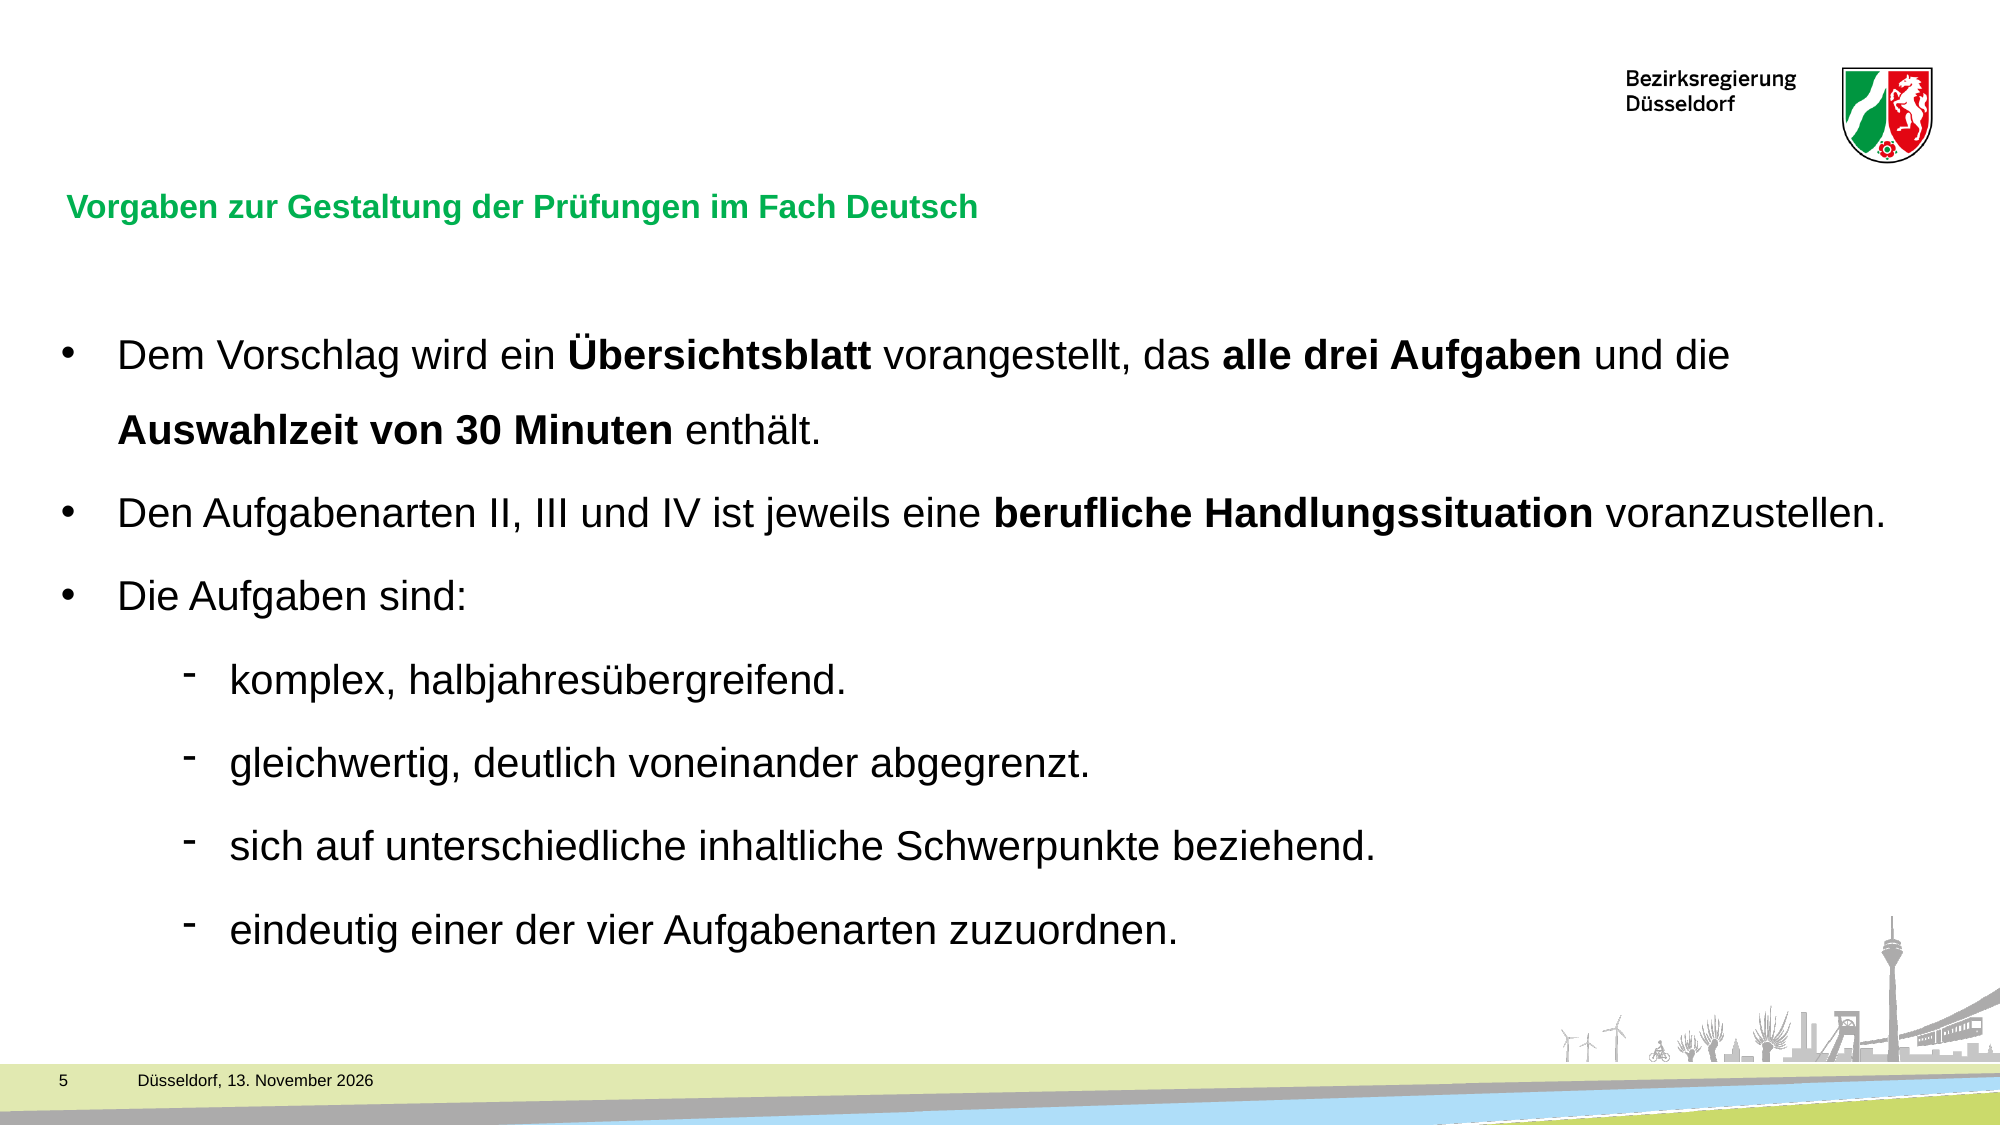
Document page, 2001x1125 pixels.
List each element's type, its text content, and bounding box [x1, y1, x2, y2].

picture [0, 916, 2000, 1125]
footer Düsseldorf, 15. November 2023 [137, 1070, 595, 1125]
list Dem Vorschlag wird ein Übersichtsblatt vorangestellt, das alle drei Aufgaben und die Auswahlzeit von 30 Minuten enthält. Den Aufgabenarten II, III und IV ist jeweils eine berufliche Handlungssituation voranzustellen. Die Aufgaben sind: komplex, halbjahresübergreifend. gleichwertig, deutlich voneinander abgegrenzt. sich auf unterschiedliche inhaltliche Schwerpunkte beziehend. eindeutig einer der vier Aufgabenarten zuzuordnen. [60, 302, 1927, 1024]
slide_number 5 [58, 1070, 123, 1125]
title Vorgaben zur Gestaltung der Prüfungen im Fach Deutsch [66, 184, 1933, 256]
picture [1625, 66, 1933, 164]
